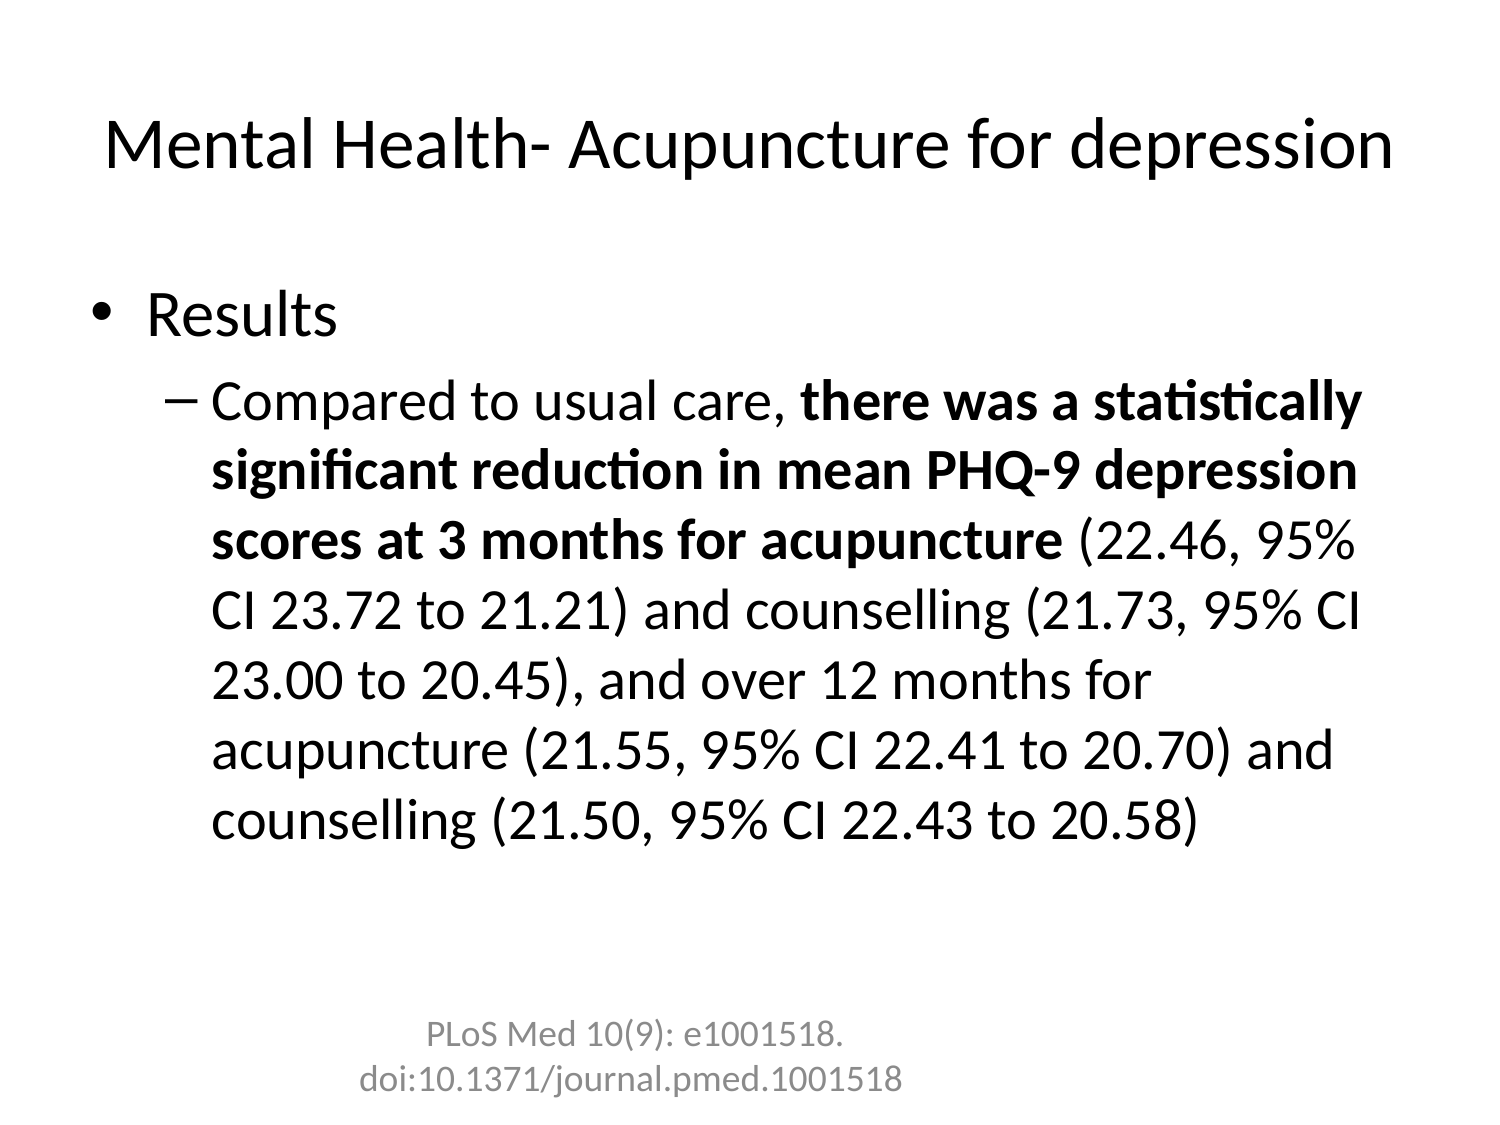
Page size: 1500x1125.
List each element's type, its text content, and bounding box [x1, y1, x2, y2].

list Results Compared to usual care, there was a statistically significant reduction in mean PHQ-9 depression scores at 3 months for acupuncture (22.46, 95% CI 23.72 to 21.21) and counselling (21.73, 95% CI 23.00 to 20.45), and over 12 months for acupuncture (21.55, 95% CI 22.41 to 20.70) and counselling (21.50, 95% CI 22.43 to 20.58) [75, 262, 1425, 1005]
title Mental Health- Acupuncture for depression [75, 45, 1425, 233]
footer PLoS Med 10(9): e1001518. doi:10.1371/journal.pmed.1001518 [275, 1004, 988, 1103]
